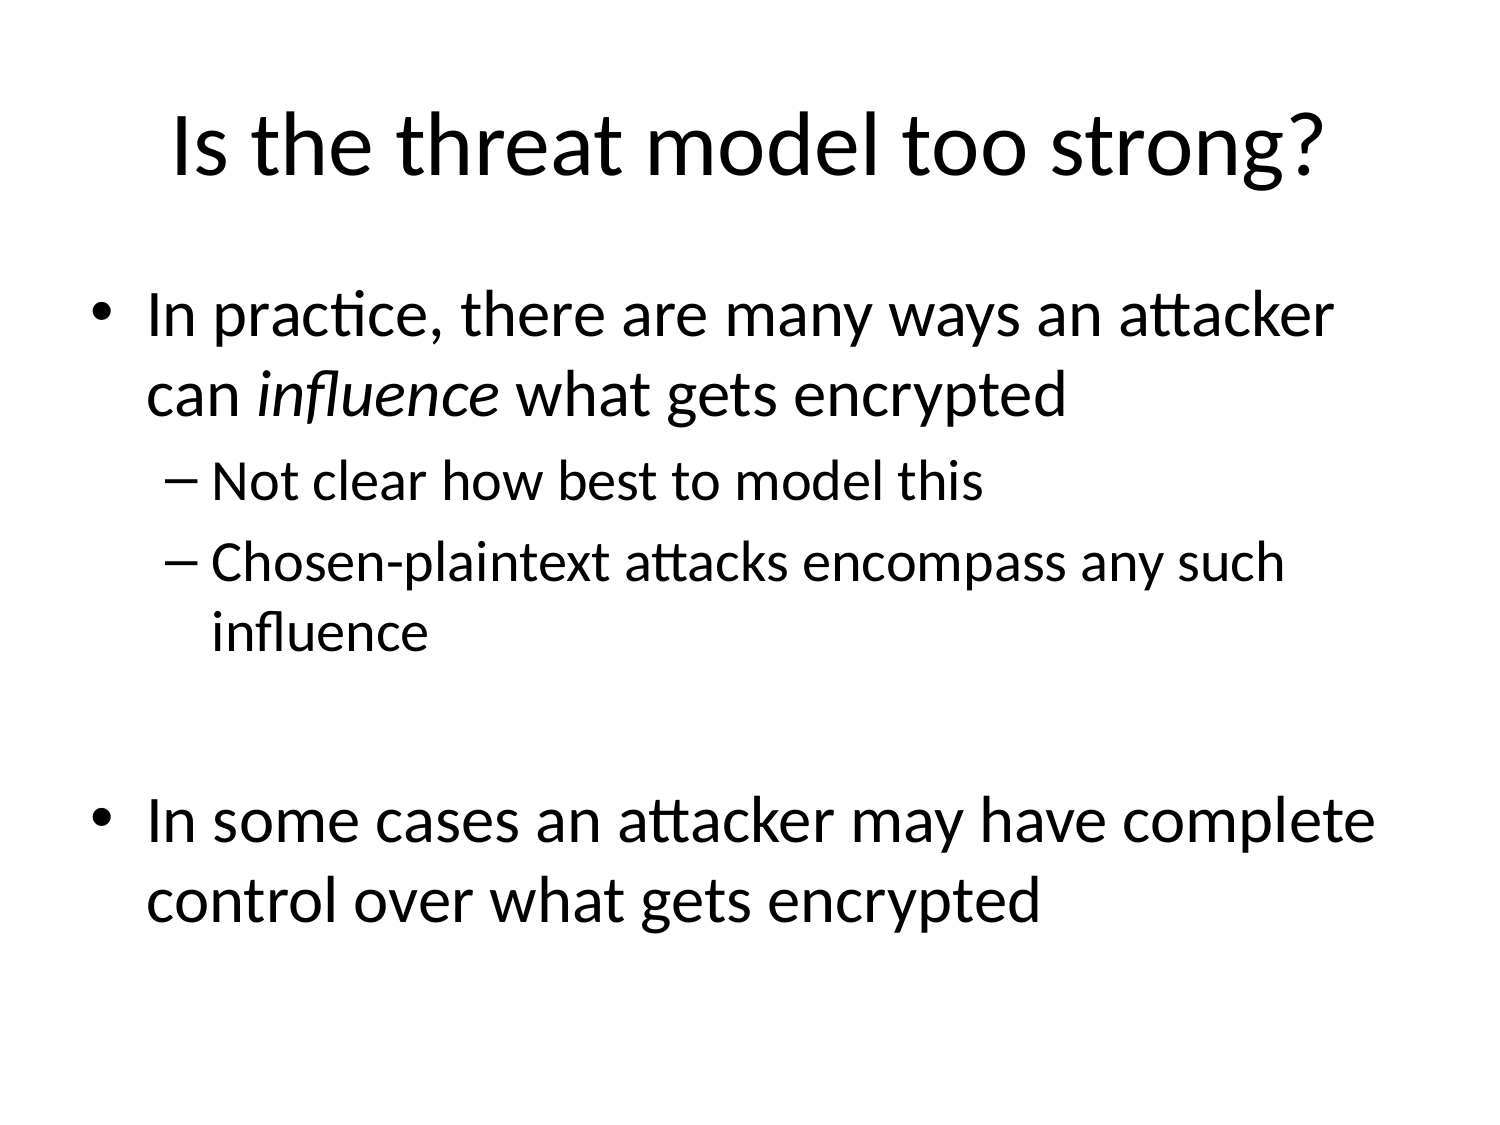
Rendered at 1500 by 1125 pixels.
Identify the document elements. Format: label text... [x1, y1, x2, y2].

title Is the threat model too strong? [75, 45, 1425, 233]
list In practice, there are many ways an attacker can influence what gets encrypted Not clear how best to model this Chosen-plaintext attacks encompass any such influence In some cases an attacker may have complete control over what gets encrypted [75, 262, 1425, 1005]
